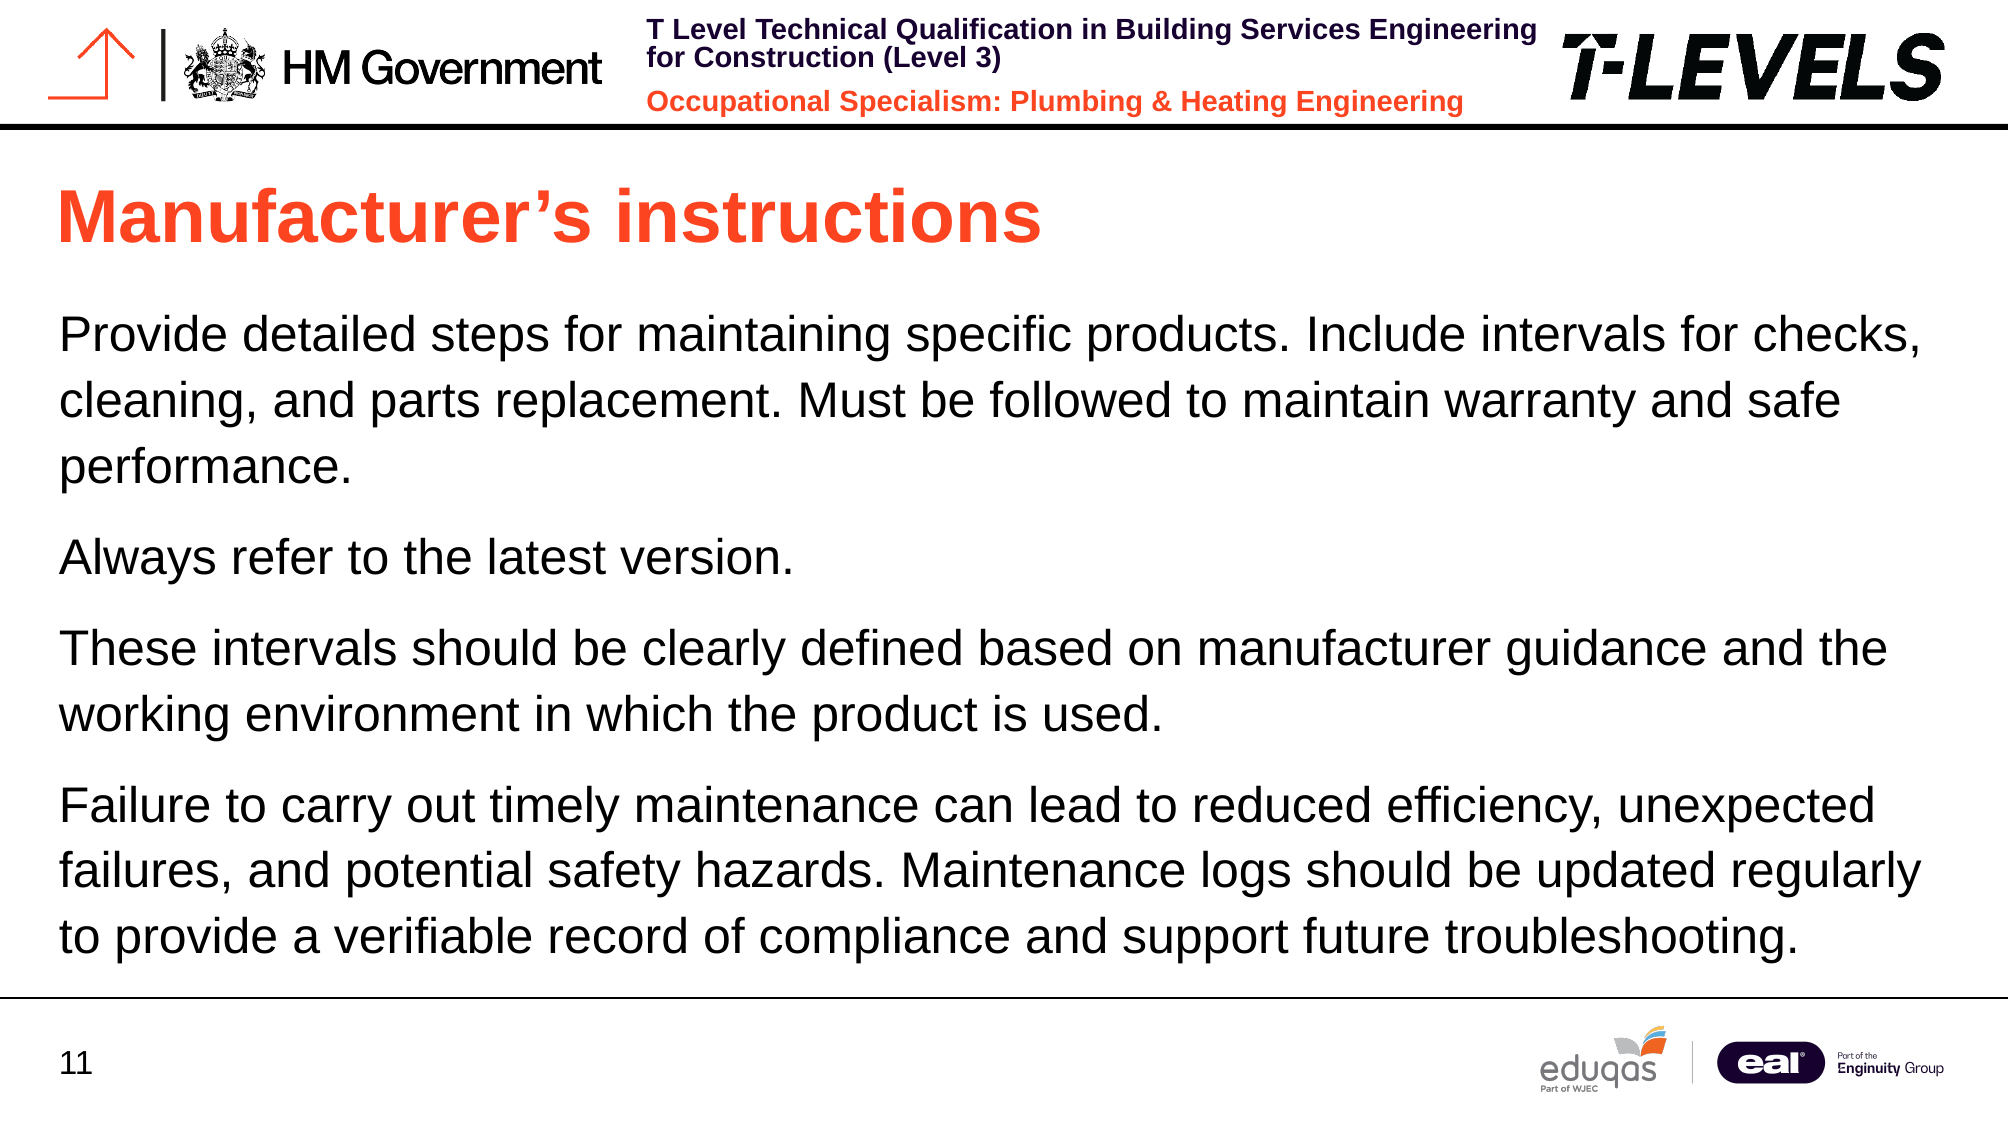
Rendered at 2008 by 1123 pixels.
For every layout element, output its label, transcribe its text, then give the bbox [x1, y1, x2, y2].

picture [43, 27, 141, 100]
picture [161, 28, 602, 102]
picture [1543, 25, 1964, 108]
title Manufacturer’s instructions [41, 111, 1949, 314]
list Provide detailed steps for maintaining specific products. Include intervals for checks, cleaning, and parts replacement. Must be followed to maintain warranty and safe performance. Always refer to the latest version. These intervals should be clearly defined based on manufacturer guidance and the working environment in which the product is used. Failure to carry out timely maintenance can lead to reduced efficiency, unexpected failures, and potential safety hazards. Maintenance logs should be updated regularly to provide a verifiable record of compliance and support future troubleshooting. [59, 295, 1949, 975]
picture [1535, 1021, 1949, 1097]
